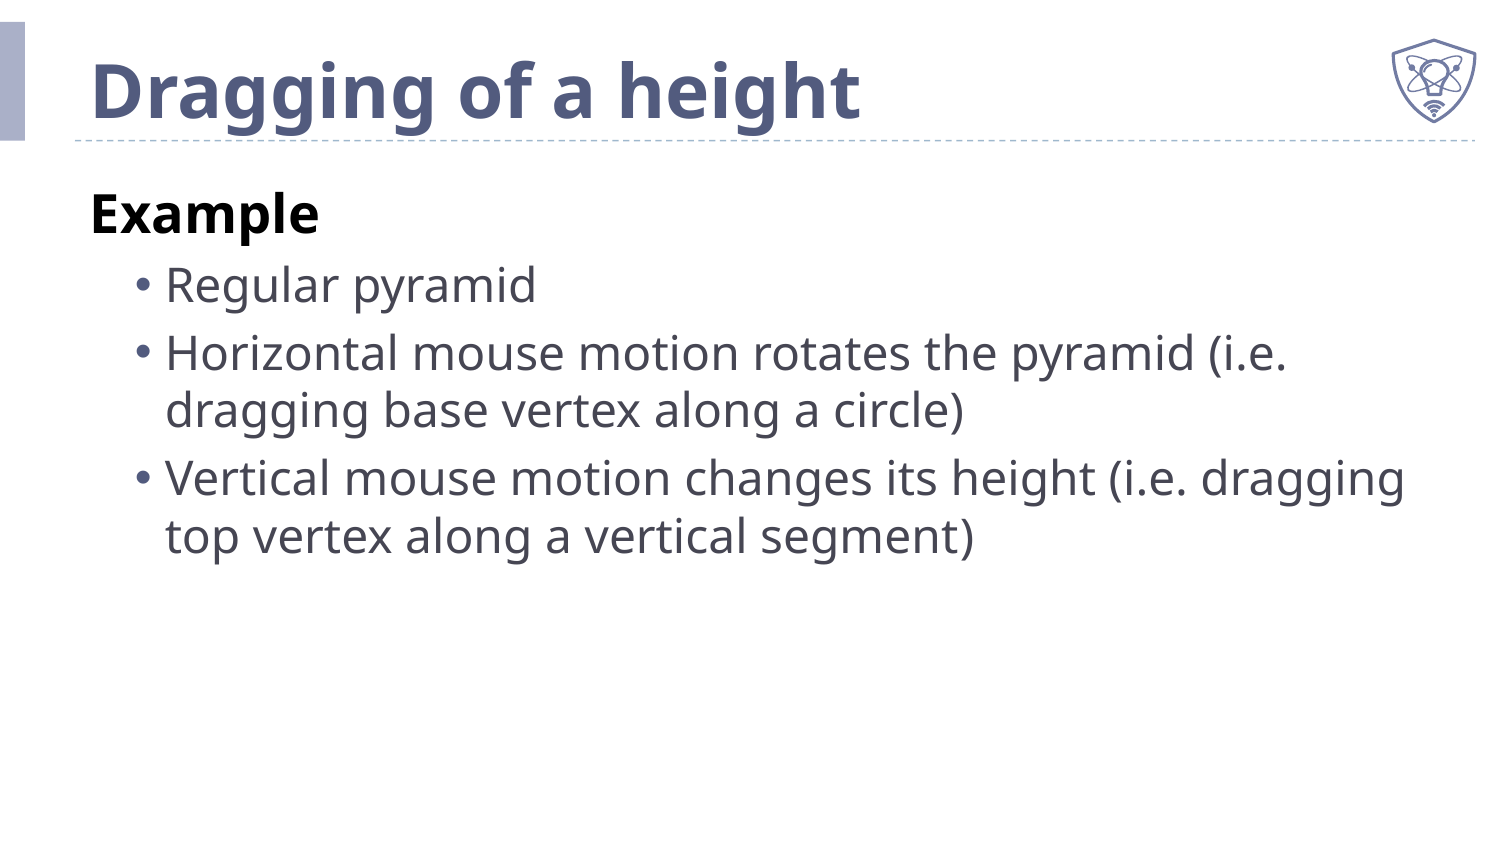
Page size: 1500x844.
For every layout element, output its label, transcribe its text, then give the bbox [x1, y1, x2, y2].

list Example Regular pyramid Horizontal mouse motion rotates the pyramid (i.e. dragging base vertex along a circle) Vertical mouse motion changes its height (i.e. dragging top vertex along a vertical segment) [75, 171, 1475, 835]
title Dragging of a height [75, 18, 1475, 141]
